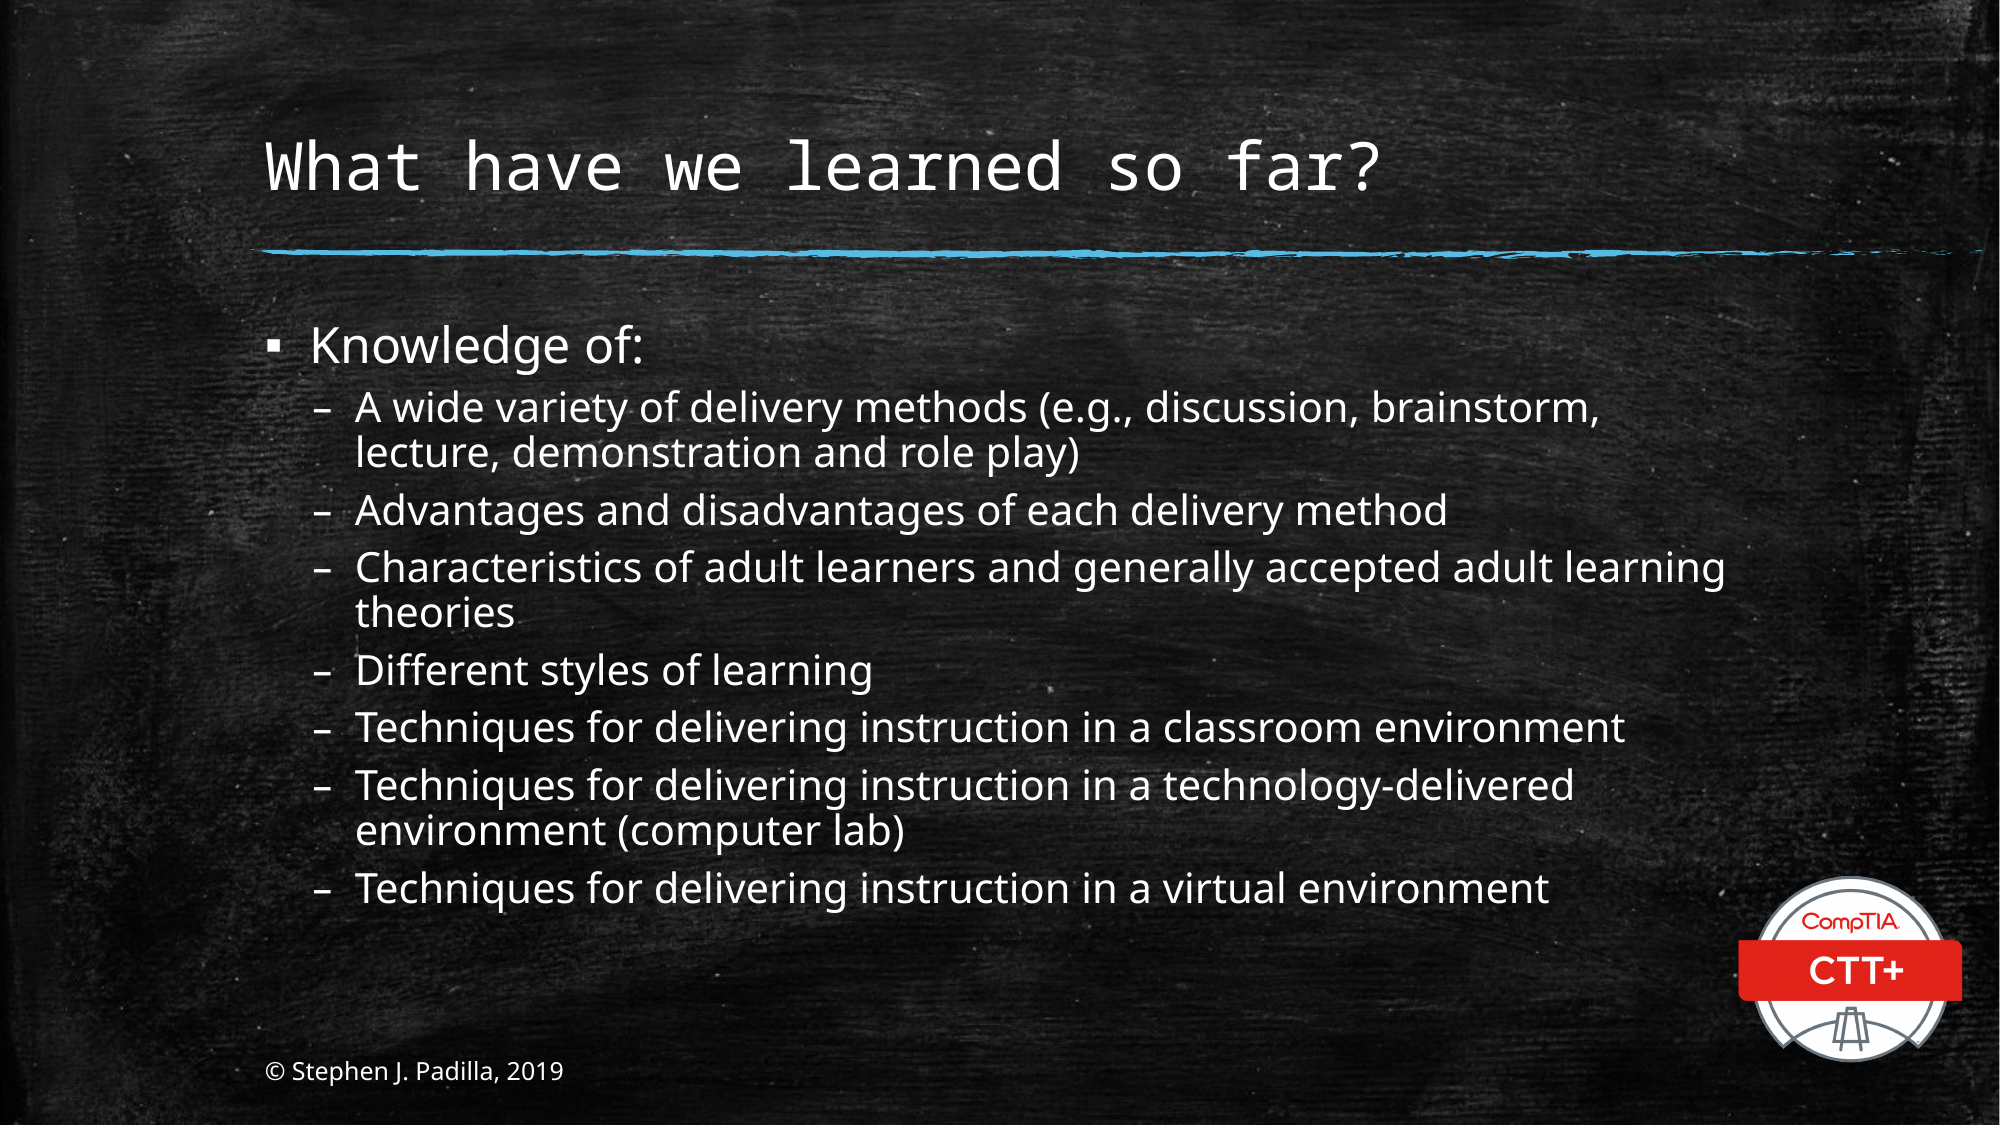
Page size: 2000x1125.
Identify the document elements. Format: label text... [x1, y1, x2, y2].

picture [1699, 824, 2000, 1125]
footer © Stephen J. Padilla, 2019 [249, 1050, 1288, 1096]
title What have we learned so far? [249, 45, 1750, 213]
list Knowledge of: A wide variety of delivery methods (e.g., discussion, brainstorm, lecture, demonstration and role play) Advantages and disadvantages of each delivery method Characteristics of adult learners and generally accepted adult learning theories Different styles of learning Techniques for delivering instruction in a classroom environment Techniques for delivering instruction in a technology-delivered environment (computer lab) Techniques for delivering instruction in a virtual environment [249, 312, 1750, 1013]
